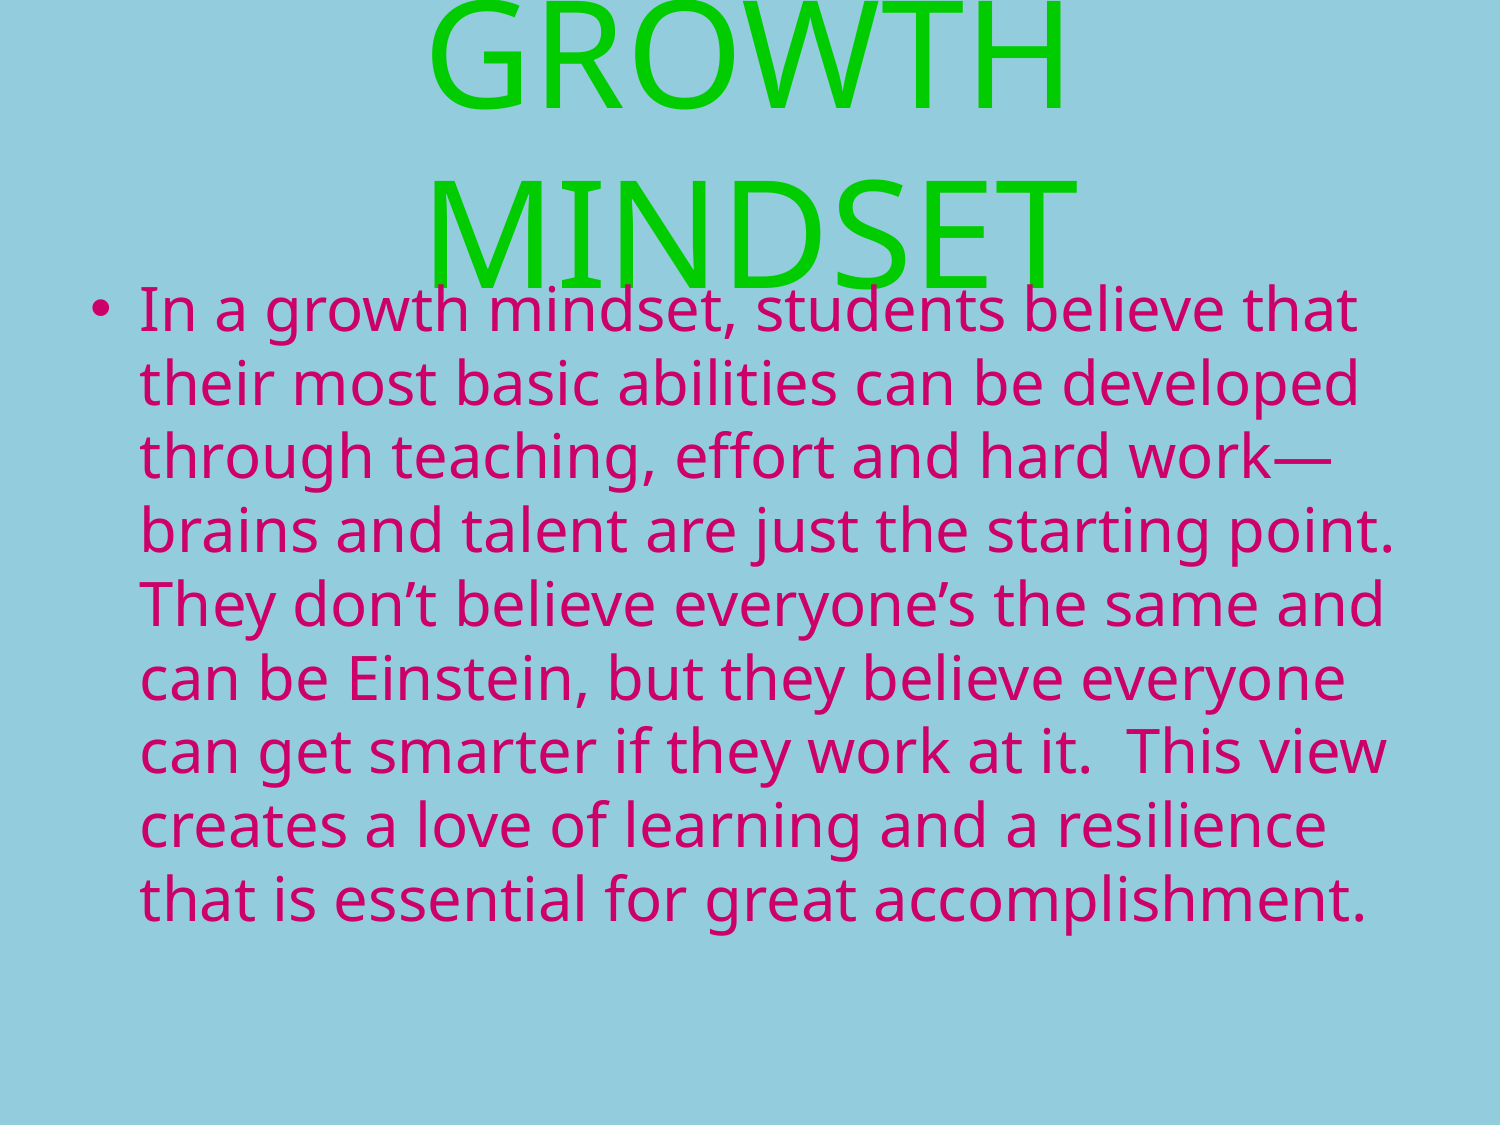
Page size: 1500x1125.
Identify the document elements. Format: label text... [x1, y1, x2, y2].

title GROWTH MINDSET [75, 45, 1425, 233]
list In a growth mindset, students believe that their most basic abilities can be developed through teaching, effort and hard work—brains and talent are just the starting point. They don’t believe everyone’s the same and can be Einstein, but they believe everyone can get smarter if they work at it. This view creates a love of learning and a resilience that is essential for great accomplishment. [75, 262, 1425, 1005]
